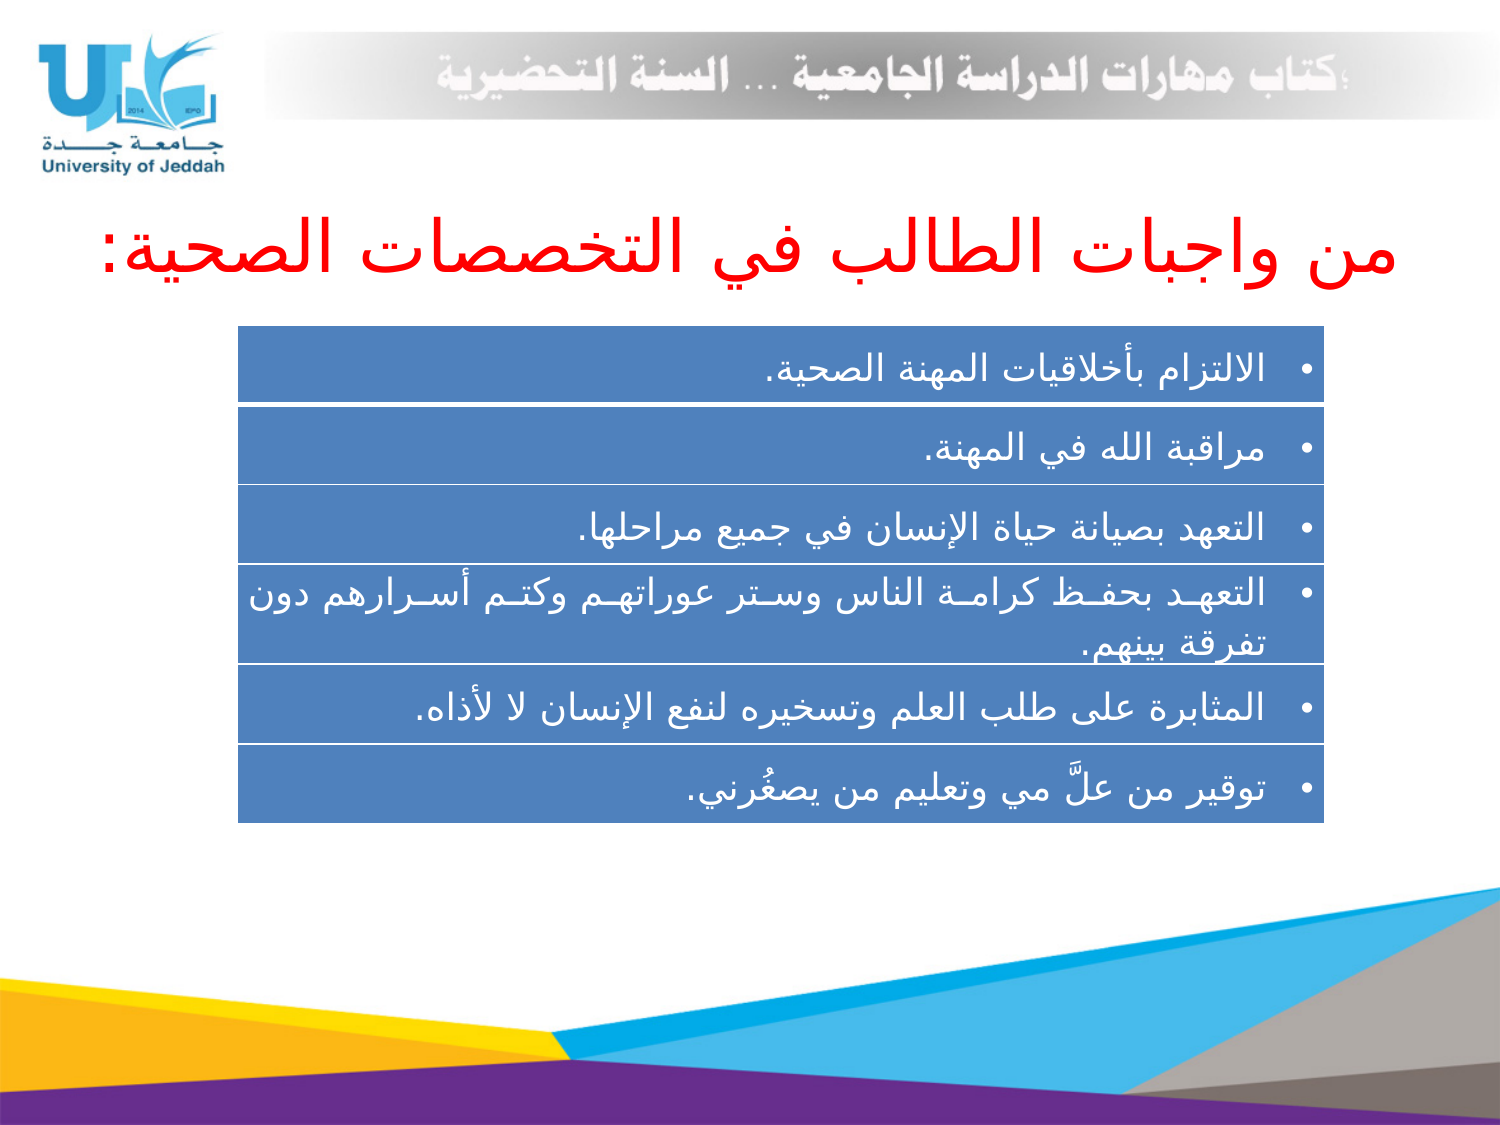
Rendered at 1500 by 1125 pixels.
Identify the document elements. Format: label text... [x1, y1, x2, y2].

table_cell مراقبة الله في المهنة. [238, 407, 1324, 484]
table_cell المثابرة على طلب العلم وتسخيره لنفع الإنسان لا لأذاه. [238, 665, 1324, 743]
table_cell التعهد بصيانة حياة الإنسان في جميع مراحلها. [238, 485, 1324, 563]
table_cell توقير من علَّ مي وتعليم من يصغُرني. [238, 745, 1324, 823]
title من واجبات الطالب في التخصصات الصحية: [75, 149, 1425, 338]
picture [0, 0, 1500, 1125]
table_cell التعهد بحفظ كرامة الناس وستر عوراتهم وكتم أسرارهم دون تفرقة بينهم. [238, 565, 1324, 663]
table_header الالتزام بأخلاقيات المهنة الصحية. [238, 326, 1324, 402]
